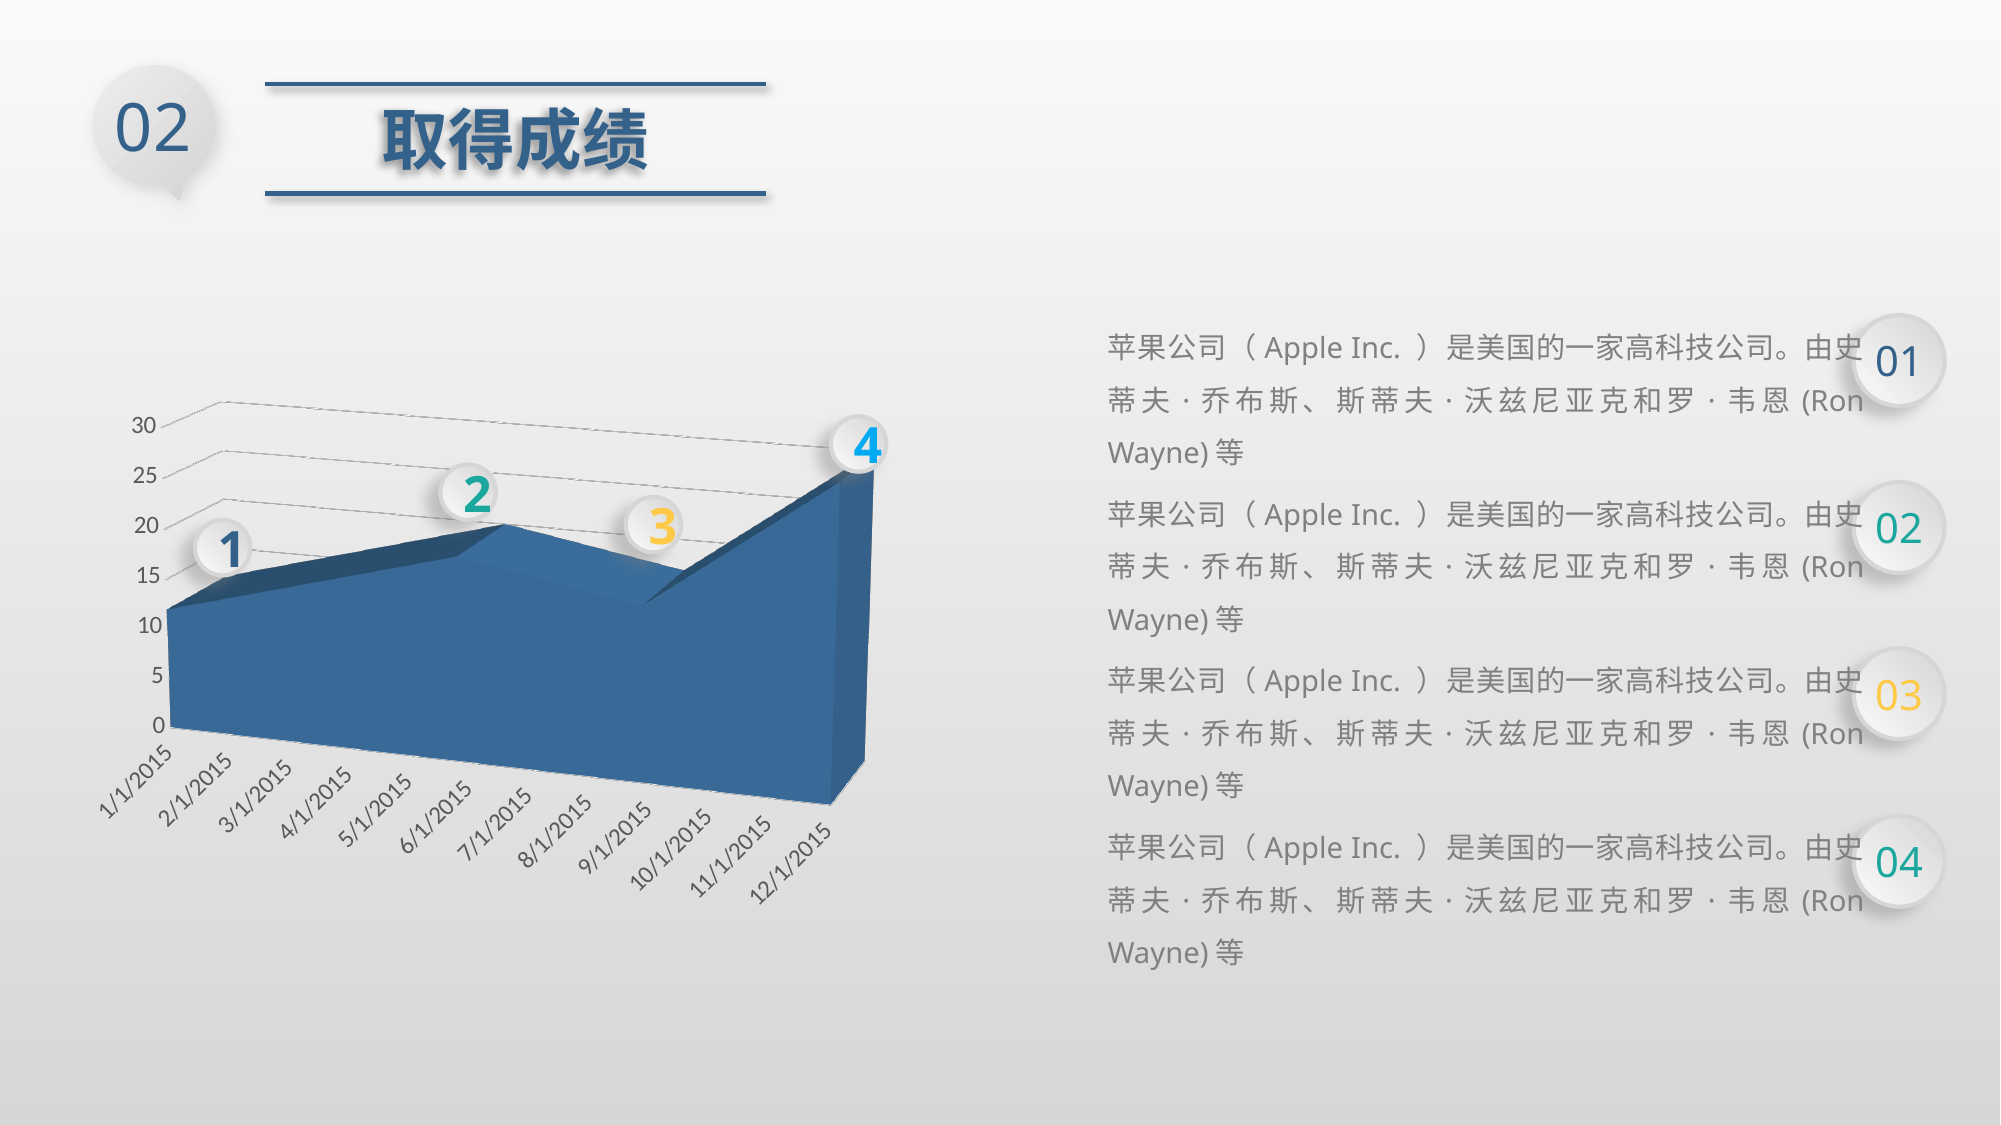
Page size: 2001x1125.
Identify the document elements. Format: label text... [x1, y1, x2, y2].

text_box 苹果公司（Apple Inc. ）是美国的一家高科技公司。由史蒂夫·乔布斯、斯蒂夫·沃兹尼亚克和罗·韦恩(Ron Wayne)等 [1092, 471, 1880, 637]
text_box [92, 65, 216, 186]
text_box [1841, 648, 1957, 740]
chart [39, 390, 930, 924]
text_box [264, 84, 767, 194]
text_box 苹果公司（Apple Inc. ）是美国的一家高科技公司。由史蒂夫·乔布斯、斯蒂夫·沃兹尼亚克和罗·韦恩(Ron Wayne)等 [1092, 637, 1880, 804]
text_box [1841, 815, 1957, 907]
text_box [1841, 481, 1957, 573]
text_box 苹果公司（Apple Inc. ）是美国的一家高科技公司。由史蒂夫·乔布斯、斯蒂夫·沃兹尼亚克和罗·韦恩(Ron Wayne)等 [1092, 304, 1880, 471]
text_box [1841, 314, 1957, 406]
text_box 苹果公司（Apple Inc. ）是美国的一家高科技公司。由史蒂夫·乔布斯、斯蒂夫·沃兹尼亚克和罗·韦恩(Ron Wayne)等 [1092, 804, 1880, 977]
